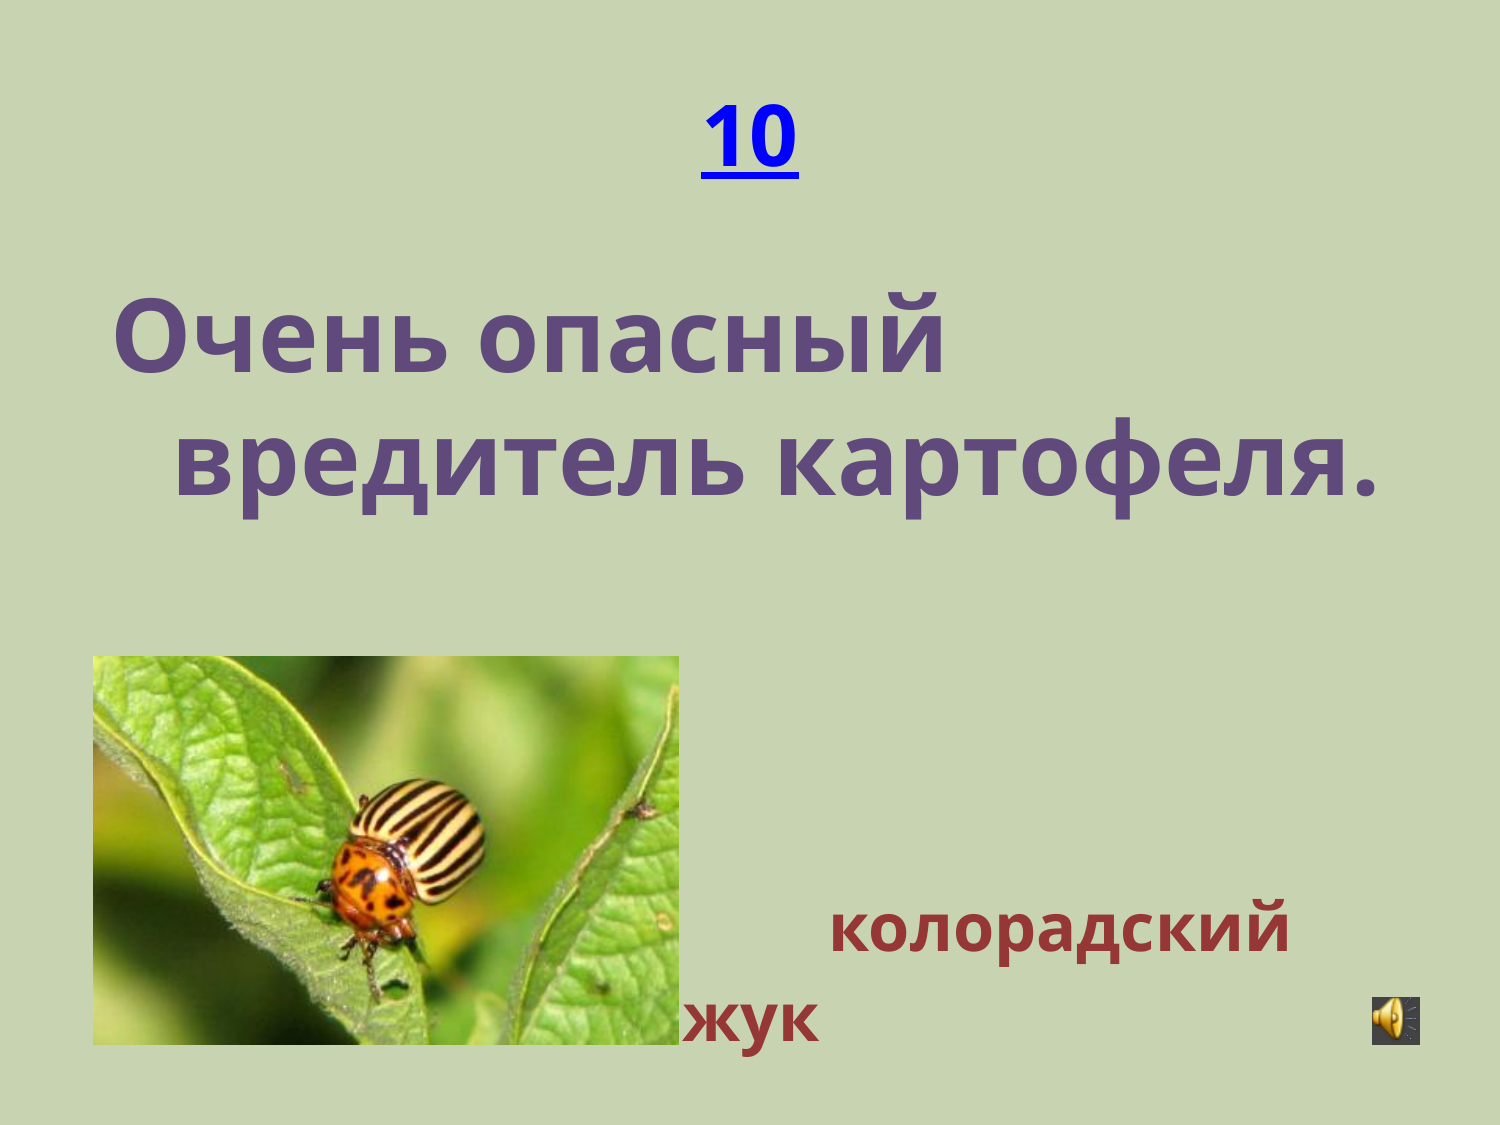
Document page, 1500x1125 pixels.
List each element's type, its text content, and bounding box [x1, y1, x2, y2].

title 10 [75, 45, 1425, 233]
picture [93, 656, 679, 1045]
list Очень опасный вредитель картофеля. [75, 262, 1425, 551]
text_box колорадский жук [667, 831, 1395, 1062]
picture [1371, 996, 1422, 1047]
